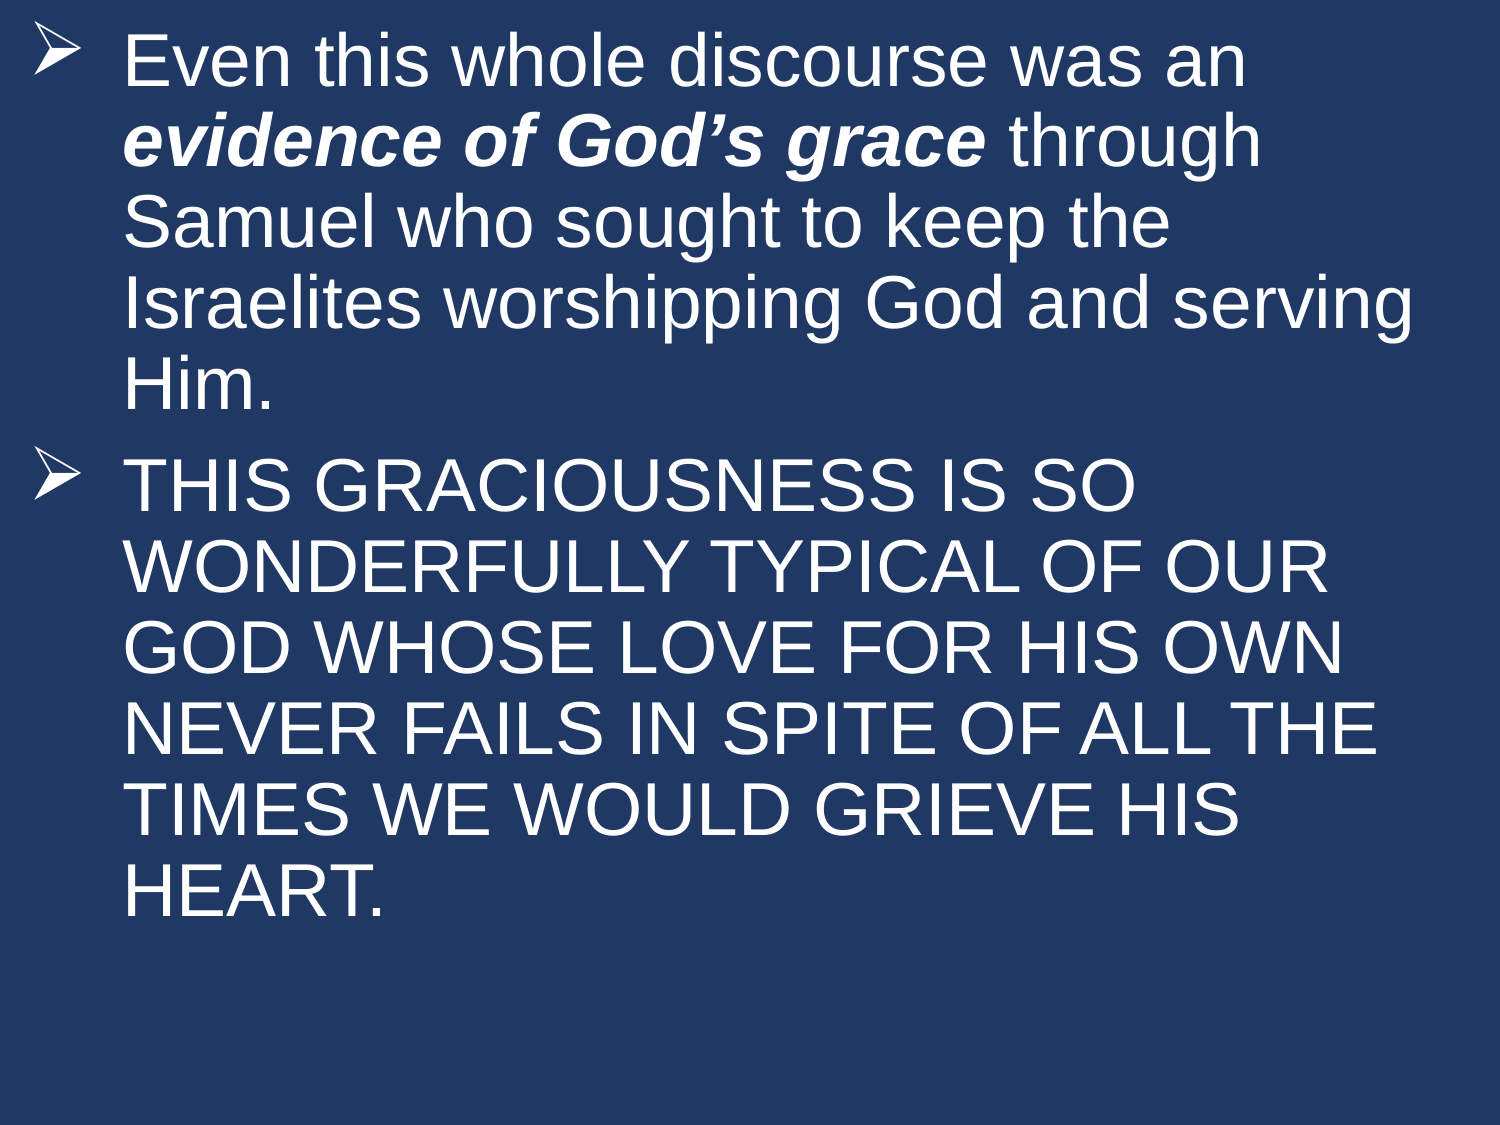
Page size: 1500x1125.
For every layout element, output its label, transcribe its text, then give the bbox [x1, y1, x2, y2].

subtitle Even this whole discourse was an evidence of God’s grace through Samuel who sought to keep the Israelites worshipping God and serving Him. THIS GRACIOUSNESS IS SO WONDERFULLY TYPICAL OF OUR GOD WHOSE LOVE FOR HIS OWN NEVER FAILS IN SPITE OF ALL THE TIMES WE WOULD GRIEVE HIS HEART. [13, 13, 1484, 1114]
